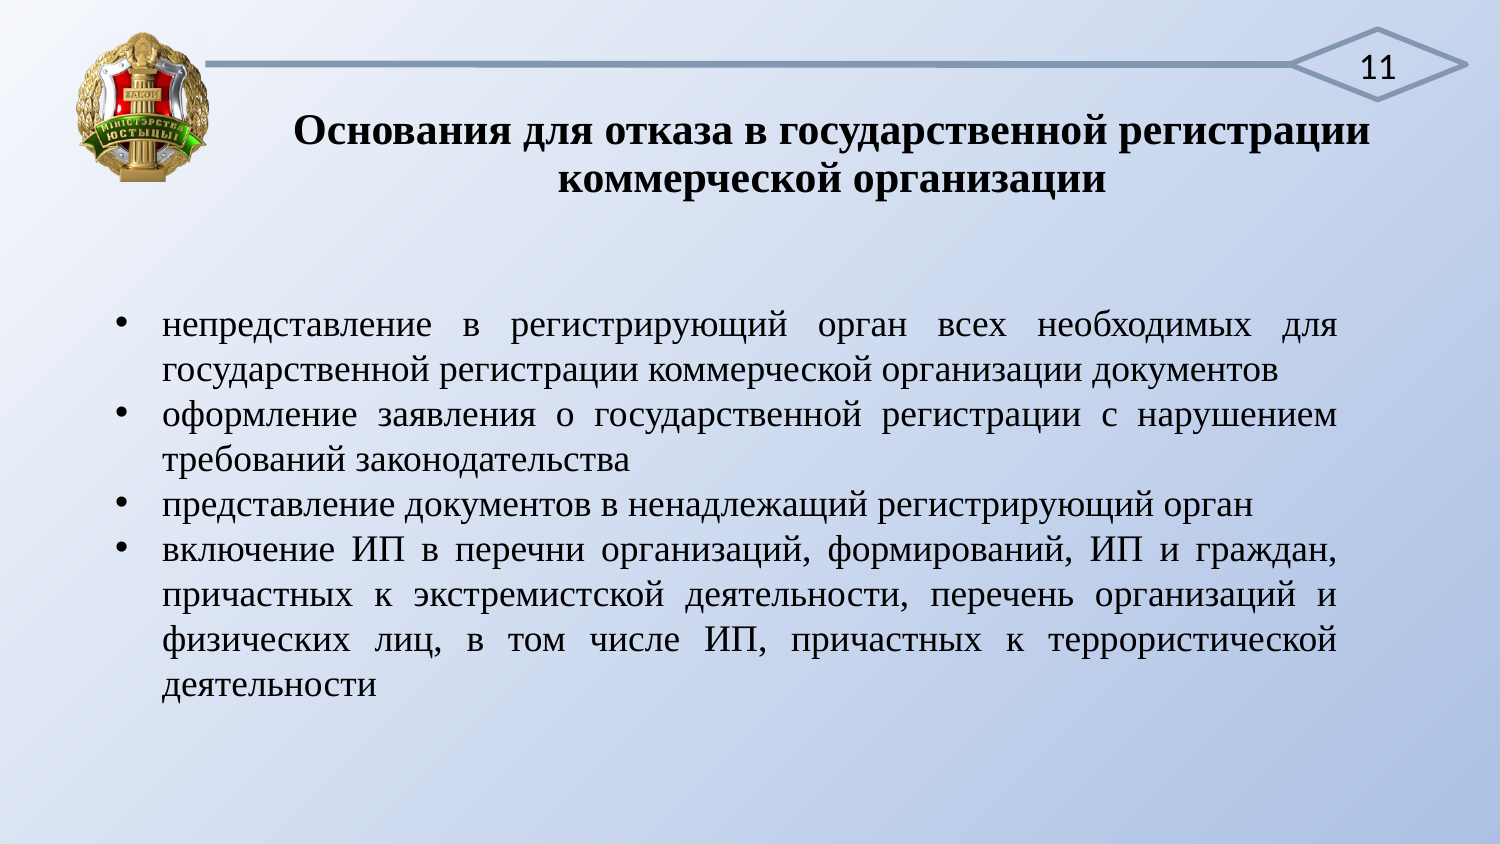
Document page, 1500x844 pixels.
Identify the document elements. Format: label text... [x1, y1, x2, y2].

text_box 11 [1287, 27, 1469, 102]
text_box непредставление в регистрирующий орган всех необходимых для государственной регистрации коммерческой организации документов оформление заявления о государственной регистрации с нарушением требований законодательства представление документов в ненадлежащий регистрирующий орган включение ИП в перечни организаций, формирований, ИП и граждан, причастных к экстремистской деятельности, перечень организаций и физических лиц, в том числе ИП, причастных к террористической деятельности [100, 291, 1354, 712]
text_box Основания для отказа в государственной регистрации коммерческой организации [213, 70, 1451, 239]
picture [76, 31, 210, 182]
